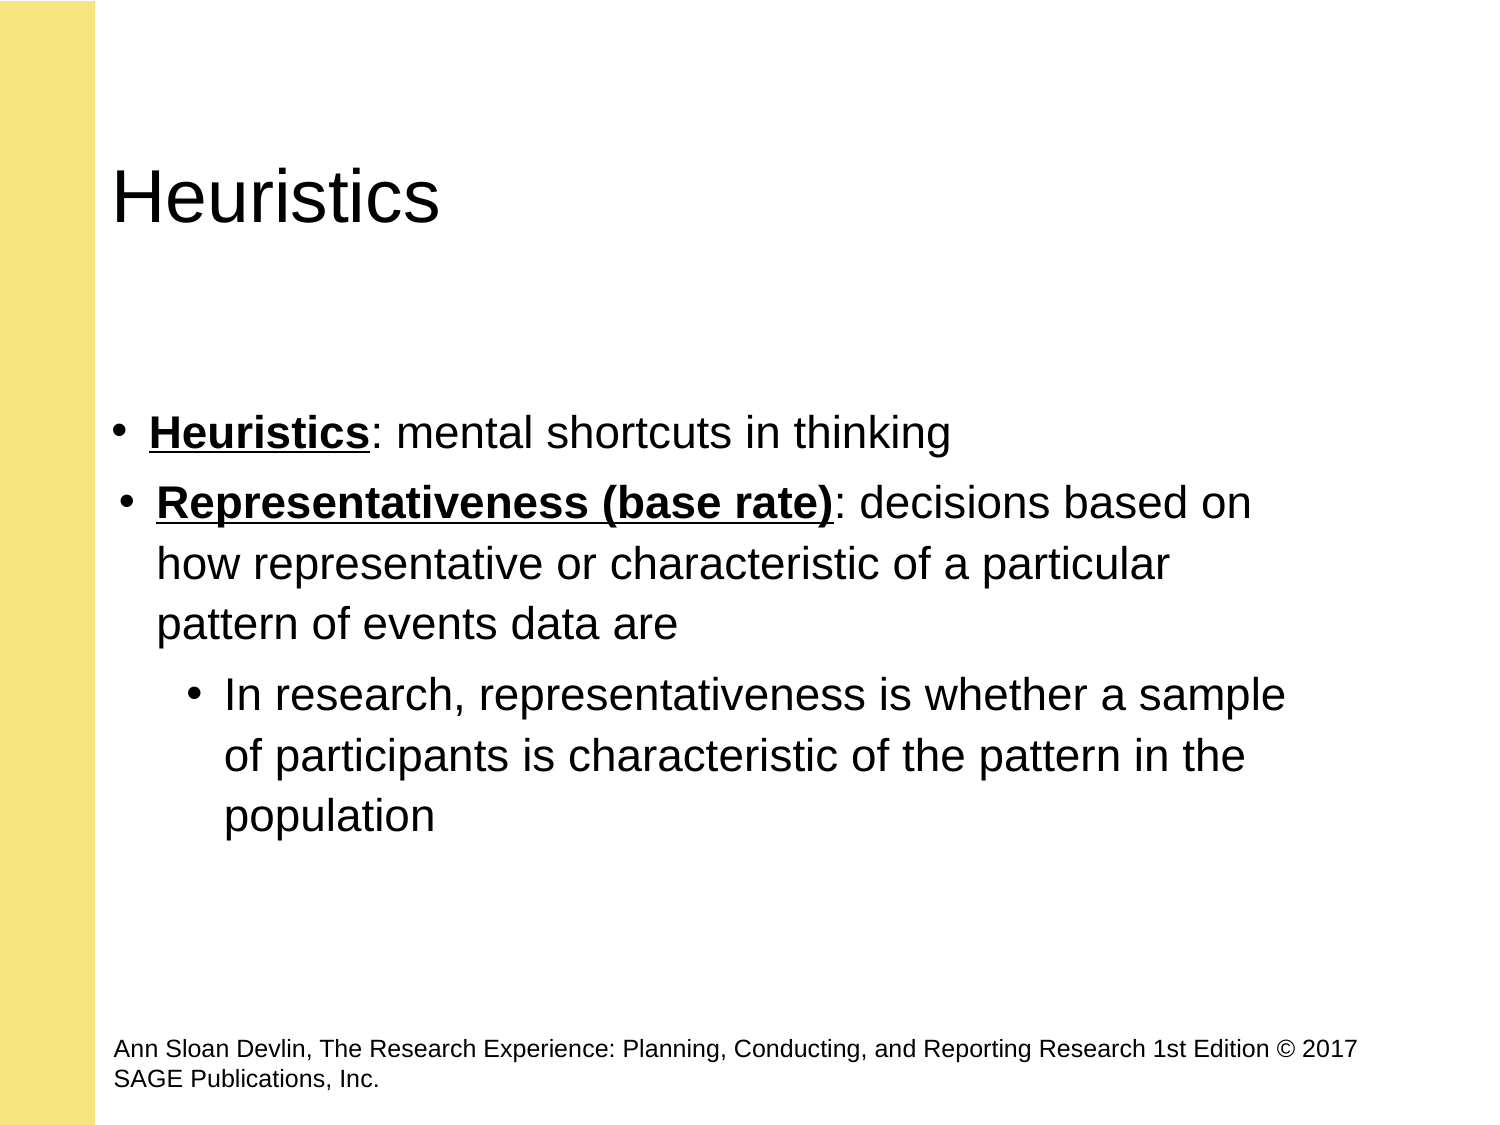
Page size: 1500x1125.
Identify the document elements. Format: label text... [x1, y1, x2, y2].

list Heuristics: mental shortcuts in thinking Representativeness (base rate): decisions based on how representative or characteristic of a particular pattern of events data are In research, representativeness is whether a sample of participants is characteristic of the pattern in the population [96, 389, 1334, 823]
title Heuristics [96, 147, 497, 250]
picture [0, 1, 96, 1125]
